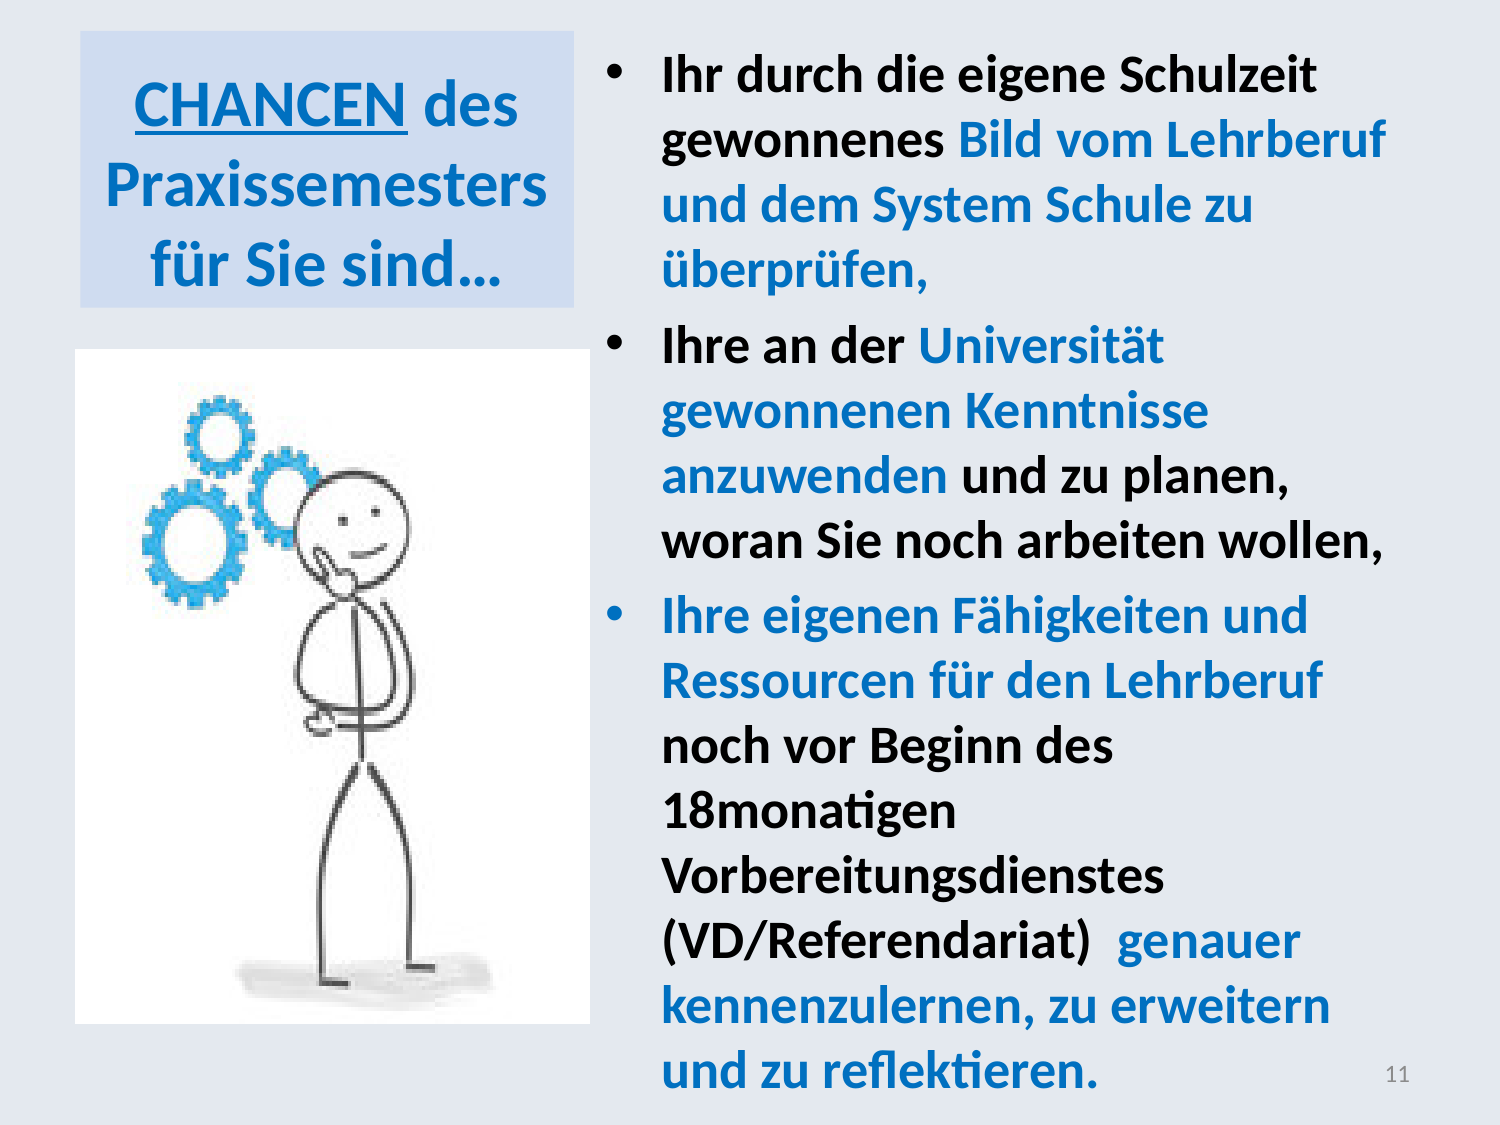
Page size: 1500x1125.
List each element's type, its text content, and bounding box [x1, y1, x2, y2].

picture [74, 349, 591, 1024]
list Ihr durch die eigene Schulzeit gewonnenes Bild vom Lehrberuf und dem System Schule zu überprüfen, Ihre an der Universität gewonnenen Kenntnisse anzuwenden und zu planen, woran Sie noch arbeiten wollen, Ihre eigenen Fähigkeiten und Ressourcen für den Lehrberuf noch vor Beginn des 18monatigen Vorbereitungsdienstes (VD/Referendariat) genauer kennenzulernen, zu erweitern und zu reflektieren. [589, 30, 1436, 1125]
slide_number 11 [1074, 1042, 1425, 1103]
title CHANCEN des Praxissemesters für Sie sind… [80, 30, 574, 308]
